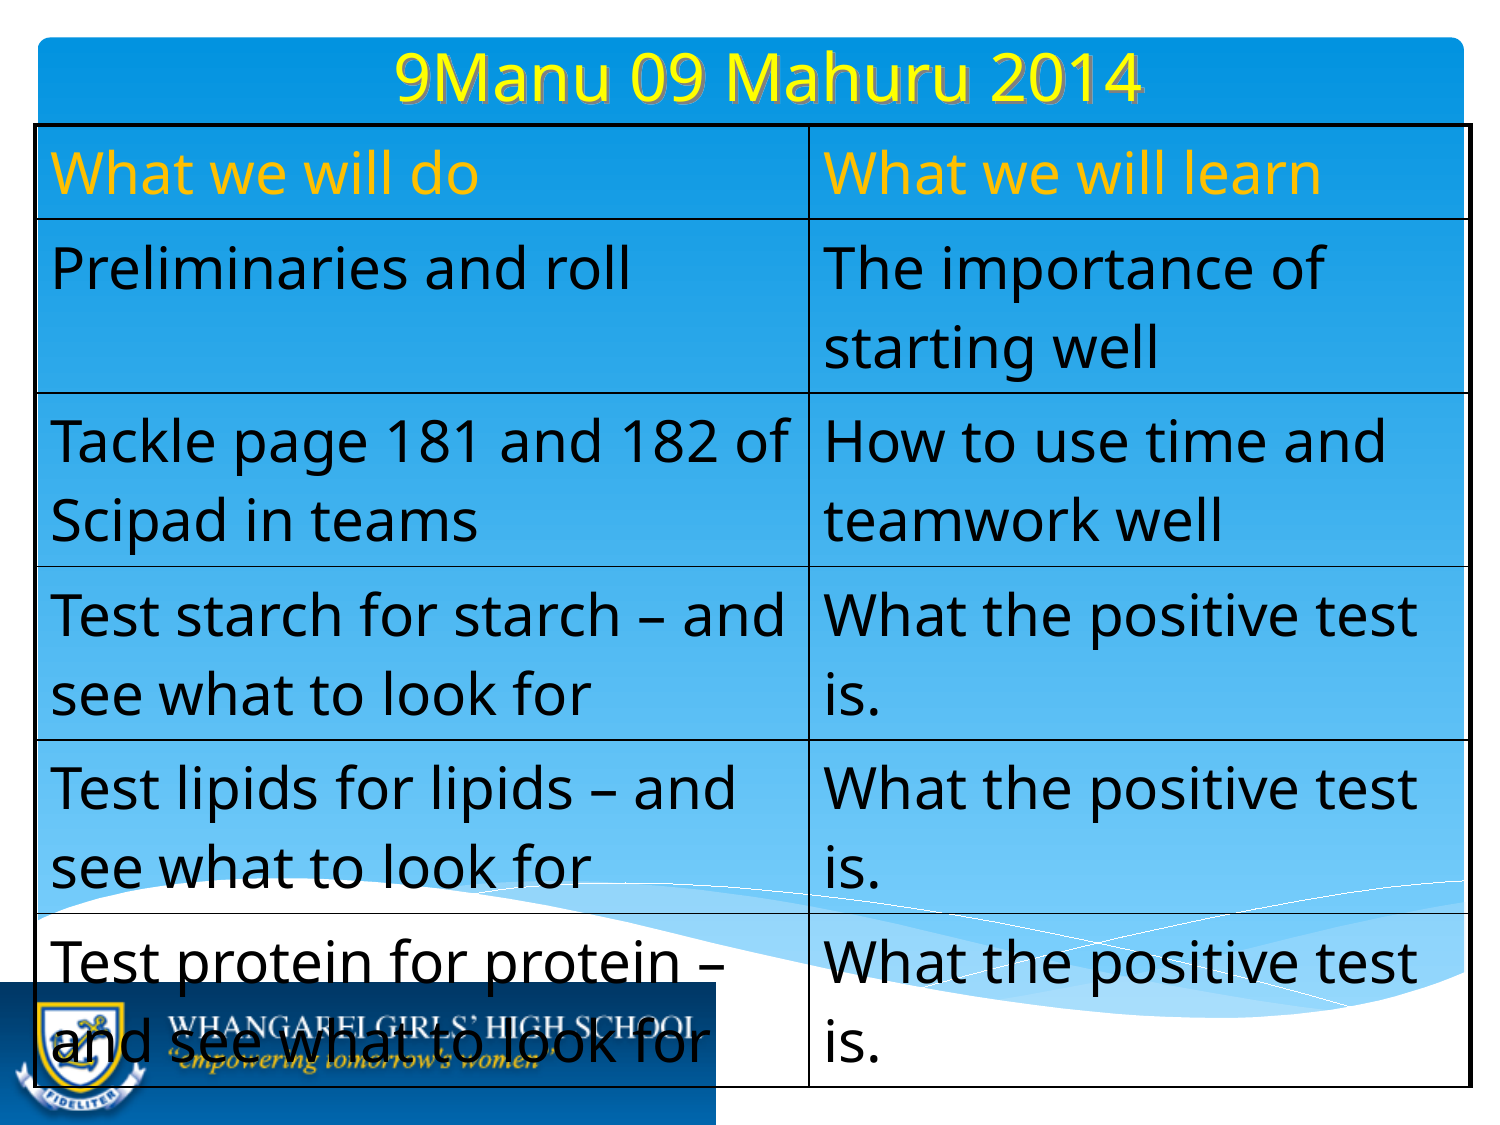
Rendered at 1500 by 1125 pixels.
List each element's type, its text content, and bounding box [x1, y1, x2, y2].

picture [0, 982, 716, 1125]
table_header What we will learn [810, 127, 1468, 218]
table_cell How to use time and teamwork well [810, 394, 1468, 566]
table_cell Test protein for protein – and see what to look for [37, 914, 808, 1086]
table_cell The importance of starting well [810, 220, 1468, 392]
table_header What we will do [37, 127, 808, 218]
table_cell Tackle page 181 and 182 of Scipad in teams [37, 394, 808, 566]
text_box 9Manu 09 Mahuru 2014 [162, 24, 1375, 123]
table_cell What the positive test is. [810, 567, 1468, 739]
table_cell Preliminaries and roll [37, 220, 808, 392]
table_cell Test starch for starch – and see what to look for [37, 567, 808, 739]
table_cell What the positive test is. [810, 741, 1468, 913]
table_cell What the positive test is. [810, 914, 1468, 1086]
table_cell Test lipids for lipids – and see what to look for [37, 741, 808, 913]
